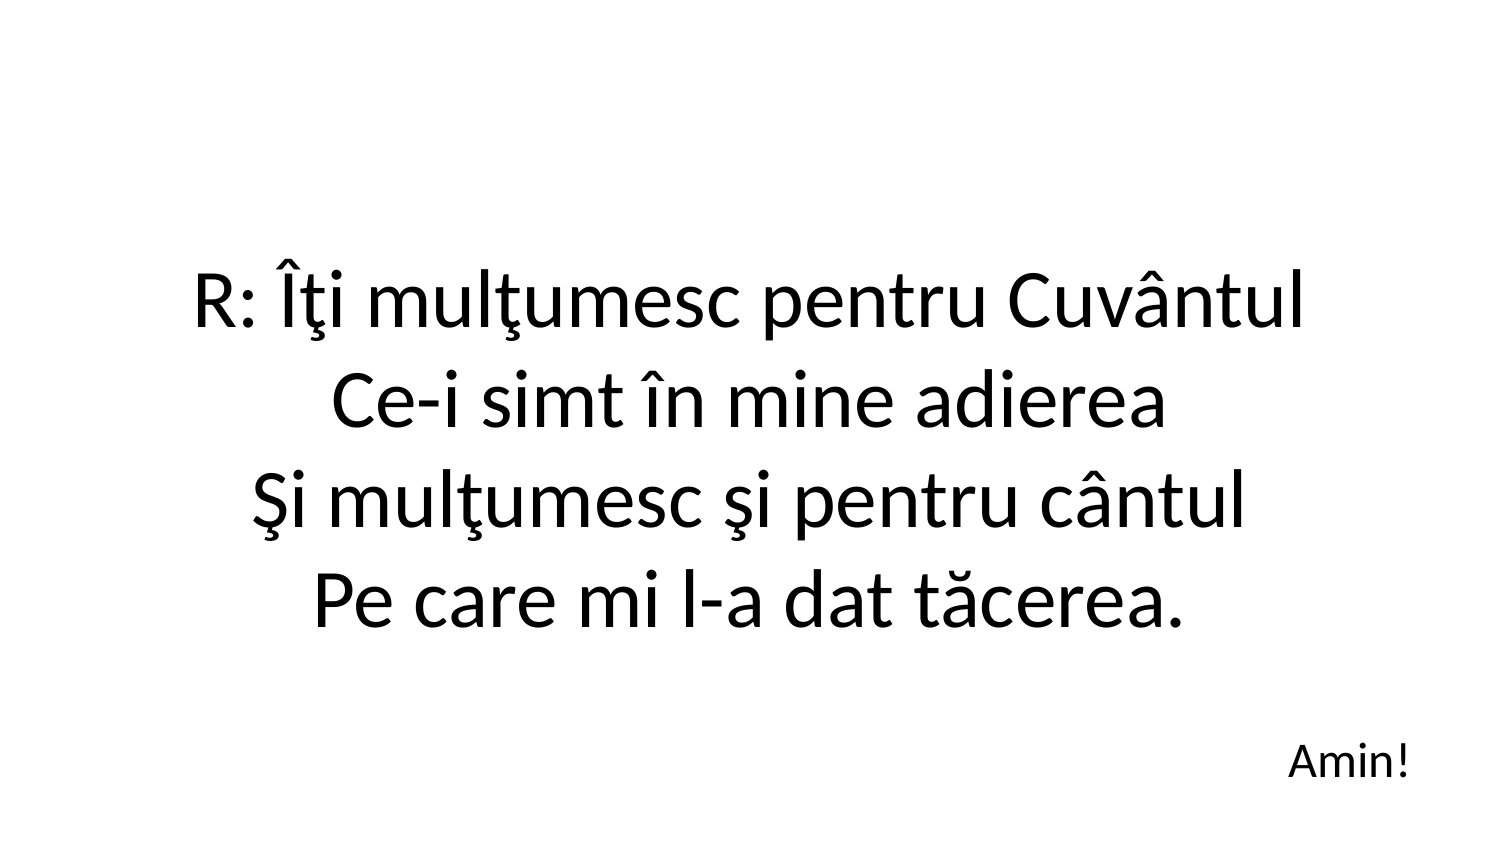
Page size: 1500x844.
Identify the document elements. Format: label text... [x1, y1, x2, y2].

text_box R: Îţi mulţumesc pentru Cuvântul Ce-­i simt în mine adierea Şi mulţumesc şi pentru cântul Pe care mi l­-a dat tăcerea. [177, 192, 1323, 652]
text_box Amin! [1273, 674, 1427, 795]
